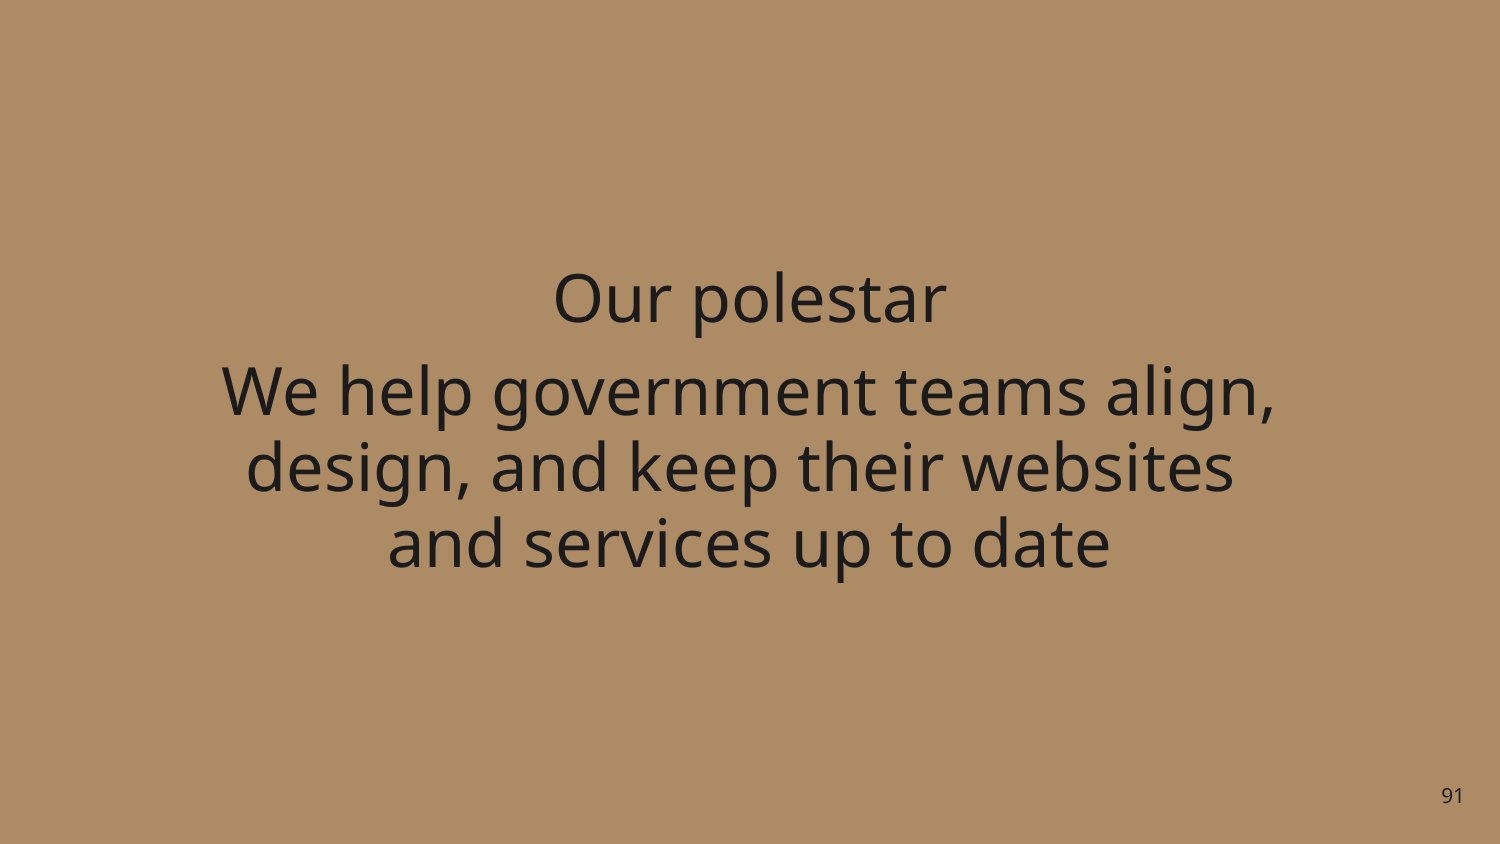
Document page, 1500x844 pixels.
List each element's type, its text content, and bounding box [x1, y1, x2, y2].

slide_number 91 [1389, 764, 1480, 830]
title Our polestar [51, 241, 1449, 336]
list We help government teams align, design, and keep their websites and services up to date [109, 340, 1391, 603]
